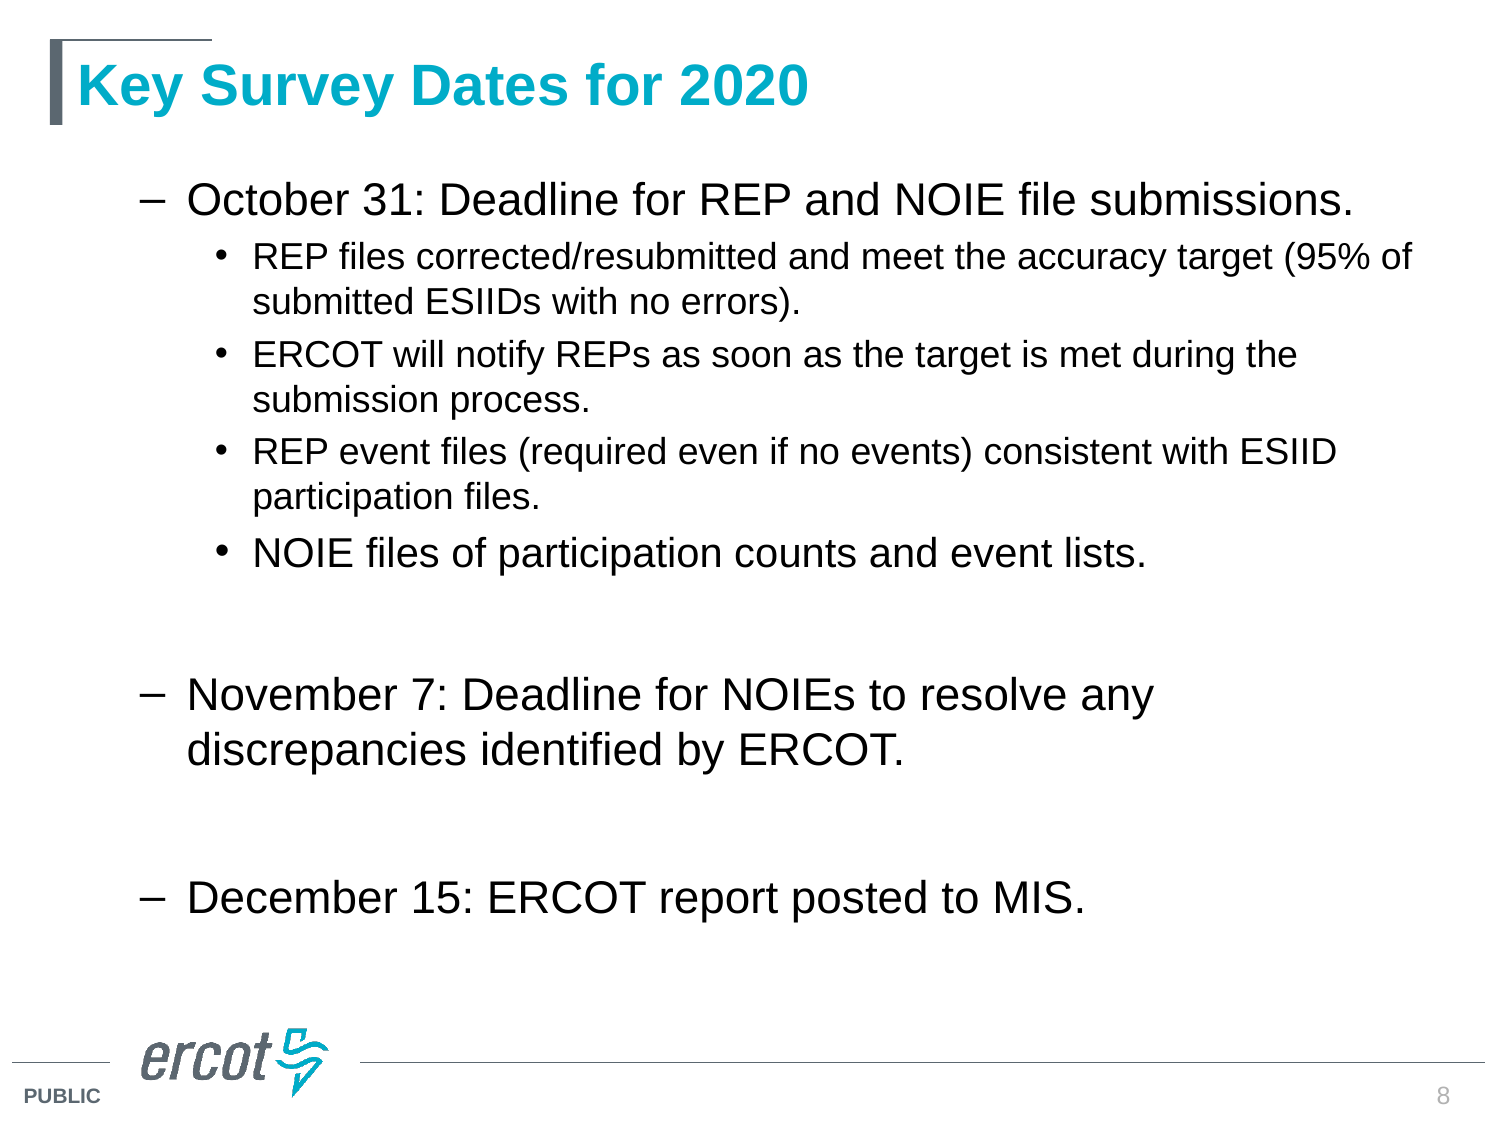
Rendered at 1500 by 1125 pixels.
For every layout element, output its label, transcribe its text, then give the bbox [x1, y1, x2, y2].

list October 31: Deadline for REP and NOIE file submissions. REP files corrected/resubmitted and meet the accuracy target (95% of submitted ESIIDs with no errors). ERCOT will notify REPs as soon as the target is met during the submission process. REP event files (required even if no events) consistent with ESIID participation files. NOIE files of participation counts and event lists. November 7: Deadline for NOIEs to resolve any discrepancies identified by ERCOT. December 15: ERCOT report posted to MIS. [50, 162, 1450, 992]
title Key Survey Dates for 2020 [62, 39, 1450, 125]
picture [137, 1024, 332, 1100]
slide_number 8 [1400, 1076, 1488, 1113]
